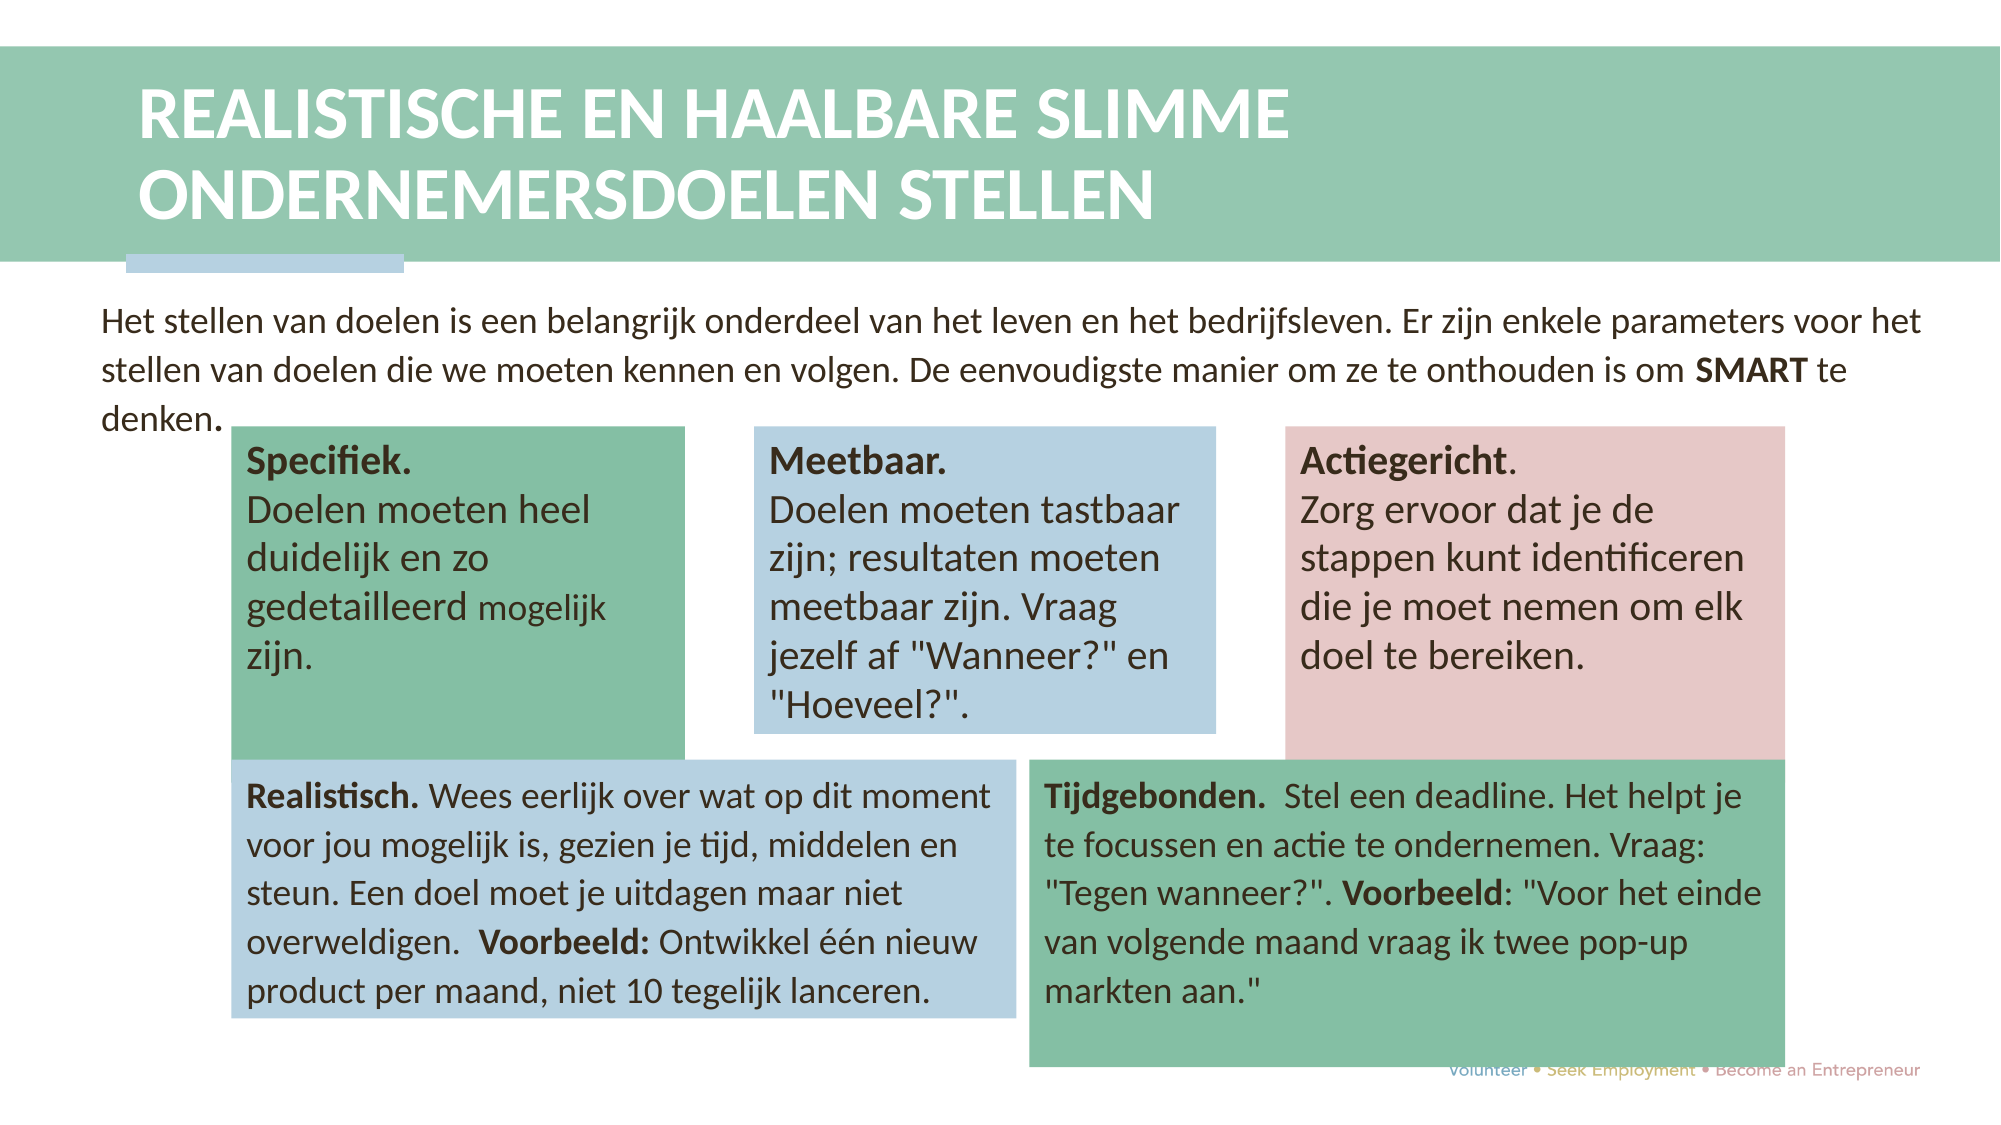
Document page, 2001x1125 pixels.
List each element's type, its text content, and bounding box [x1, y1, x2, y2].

text_box Actiegericht. Zorg ervoor dat je de stappen kunt identificeren die je moet nemen om elk doel te bereiken. [1285, 426, 1786, 759]
text_box Specifiek. Doelen moeten heel duidelijk en zo gedetailleerd mogelijk zijn. [231, 426, 685, 759]
text_box Het stellen van doelen is een belangrijk onderdeel van het leven en het bedrijfsleven. Er zijn enkele parameters voor het stellen van doelen die we moeten kennen en volgen. De eenvoudigste manier om ze te onthouden is om SMART te denken. [86, 285, 1954, 874]
text_box Tijdgebonden. Stel een deadline. Het helpt je te focussen en actie te ondernemen. Vraag: "Tegen wanneer?". Voorbeeld: "Voor het einde van volgende maand vraag ik twee pop-up markten aan." [1029, 759, 1786, 1068]
picture [1418, 1046, 1971, 1103]
list REALISTISCHE EN HAALBARE SLIMME ONDERNEMERSDOELEN STELLEN [123, 62, 1965, 247]
text_box Meetbaar. Doelen moeten tastbaar zijn; resultaten moeten meetbaar zijn. Vraag jezelf af "Wanneer?" en "Hoeveel?". [754, 426, 1217, 734]
text_box Realistisch. Wees eerlijk over wat op dit moment voor jou mogelijk is, gezien je tijd, middelen en steun. Een doel moet je uitdagen maar niet overweldigen. Voorbeeld: Ontwikkel één nieuw product per maand, niet 10 tegelijk lanceren. [231, 759, 1017, 1019]
